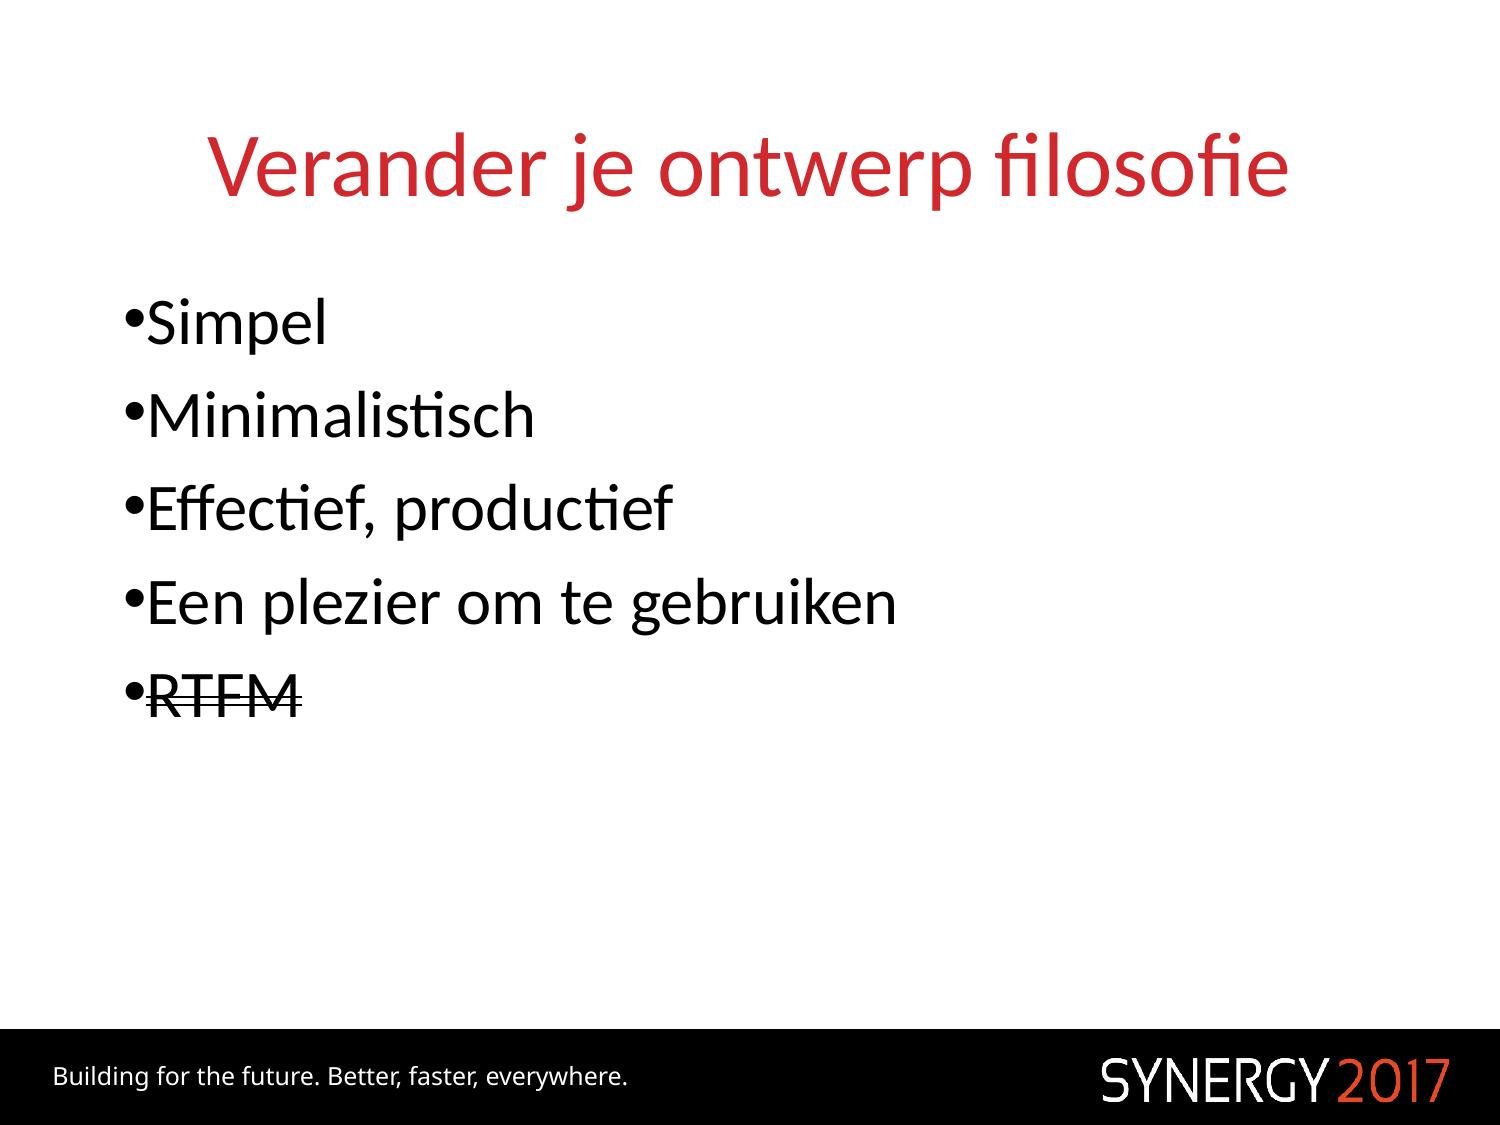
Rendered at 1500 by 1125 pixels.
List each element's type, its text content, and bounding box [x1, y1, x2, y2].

picture [1087, 1042, 1463, 1118]
title Verander je ontwerp filosofie [75, 66, 1425, 254]
list Simpel Minimalistisch Effectief, productief Een plezier om te gebruiken RTFM [75, 262, 1425, 1005]
